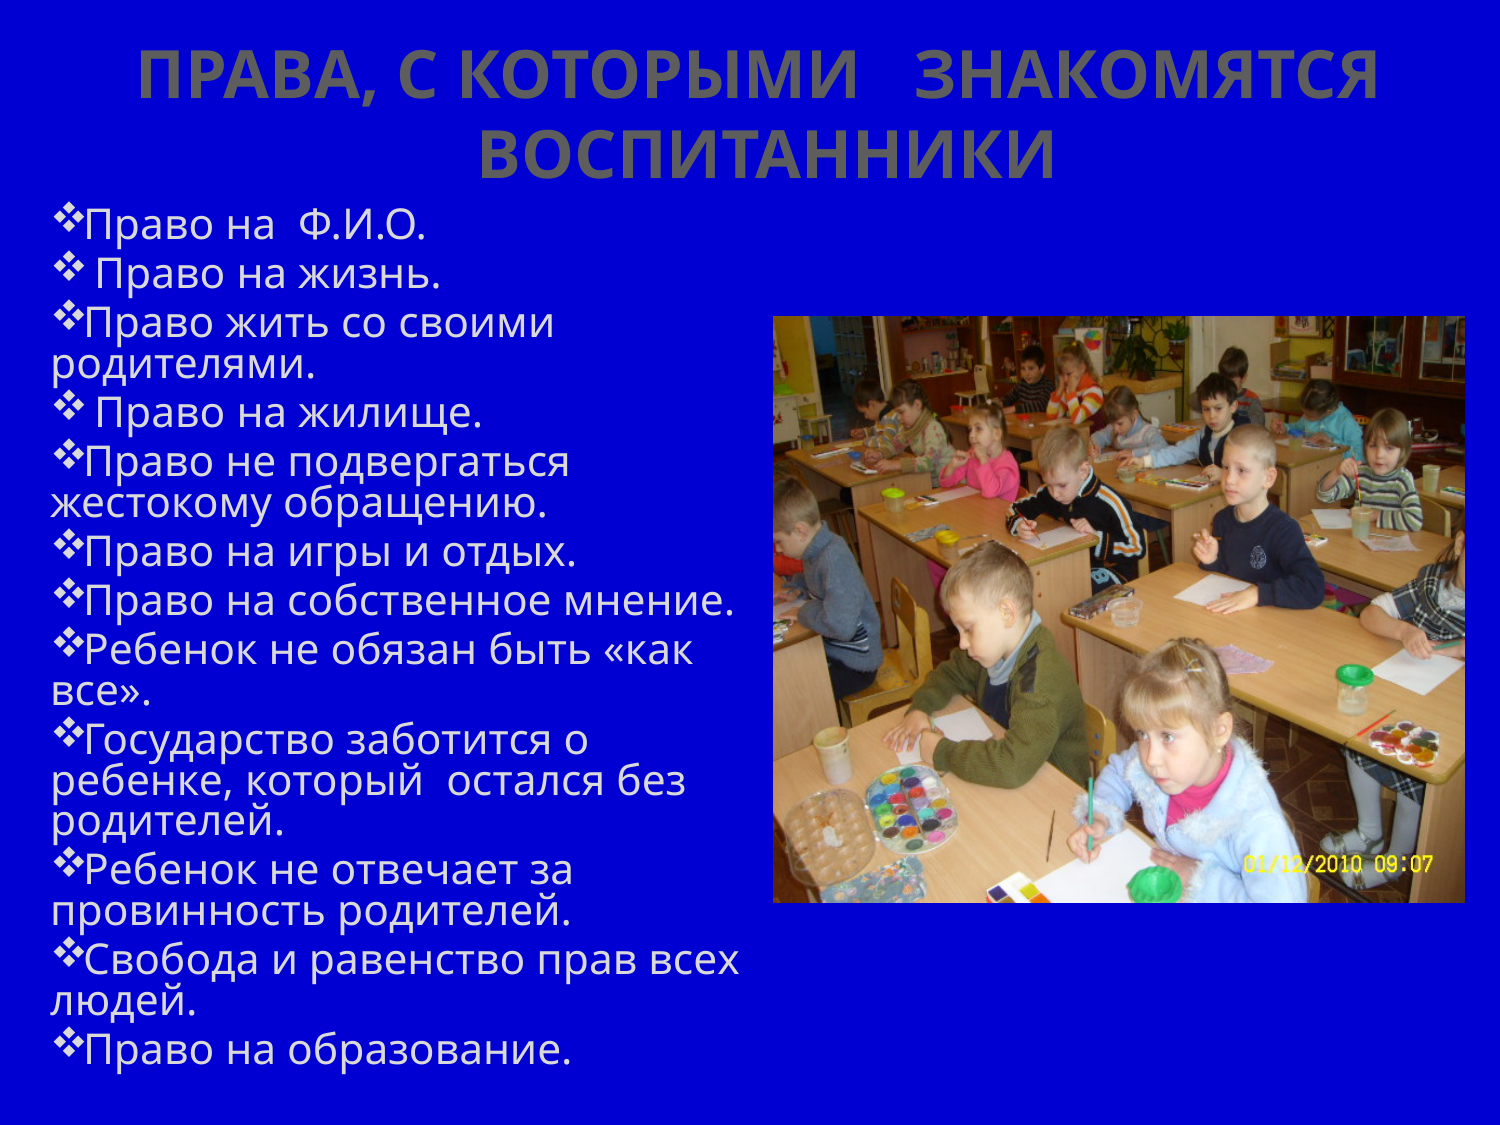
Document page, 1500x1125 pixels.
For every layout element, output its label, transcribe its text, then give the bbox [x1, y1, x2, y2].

title ПРАВА, С КОТОРЫМИ ЗНАКОМЯТСЯ ВОСПИТАННИКИ [70, 23, 1466, 200]
list Право на Ф.И.О. Право на жизнь. Право жить со своими родителями. Право на жилище. Право не подвергаться жестокому обращению. Право на игры и отдых. Право на собственное мнение. Ребенок не обязан быть «как все». Государство заботится о ребенке, который остался без родителей. Ребенок не отвечает за провинность родителей. Свобода и равенство прав всех людей. Право на образование. [34, 198, 762, 1091]
picture [773, 316, 1466, 903]
